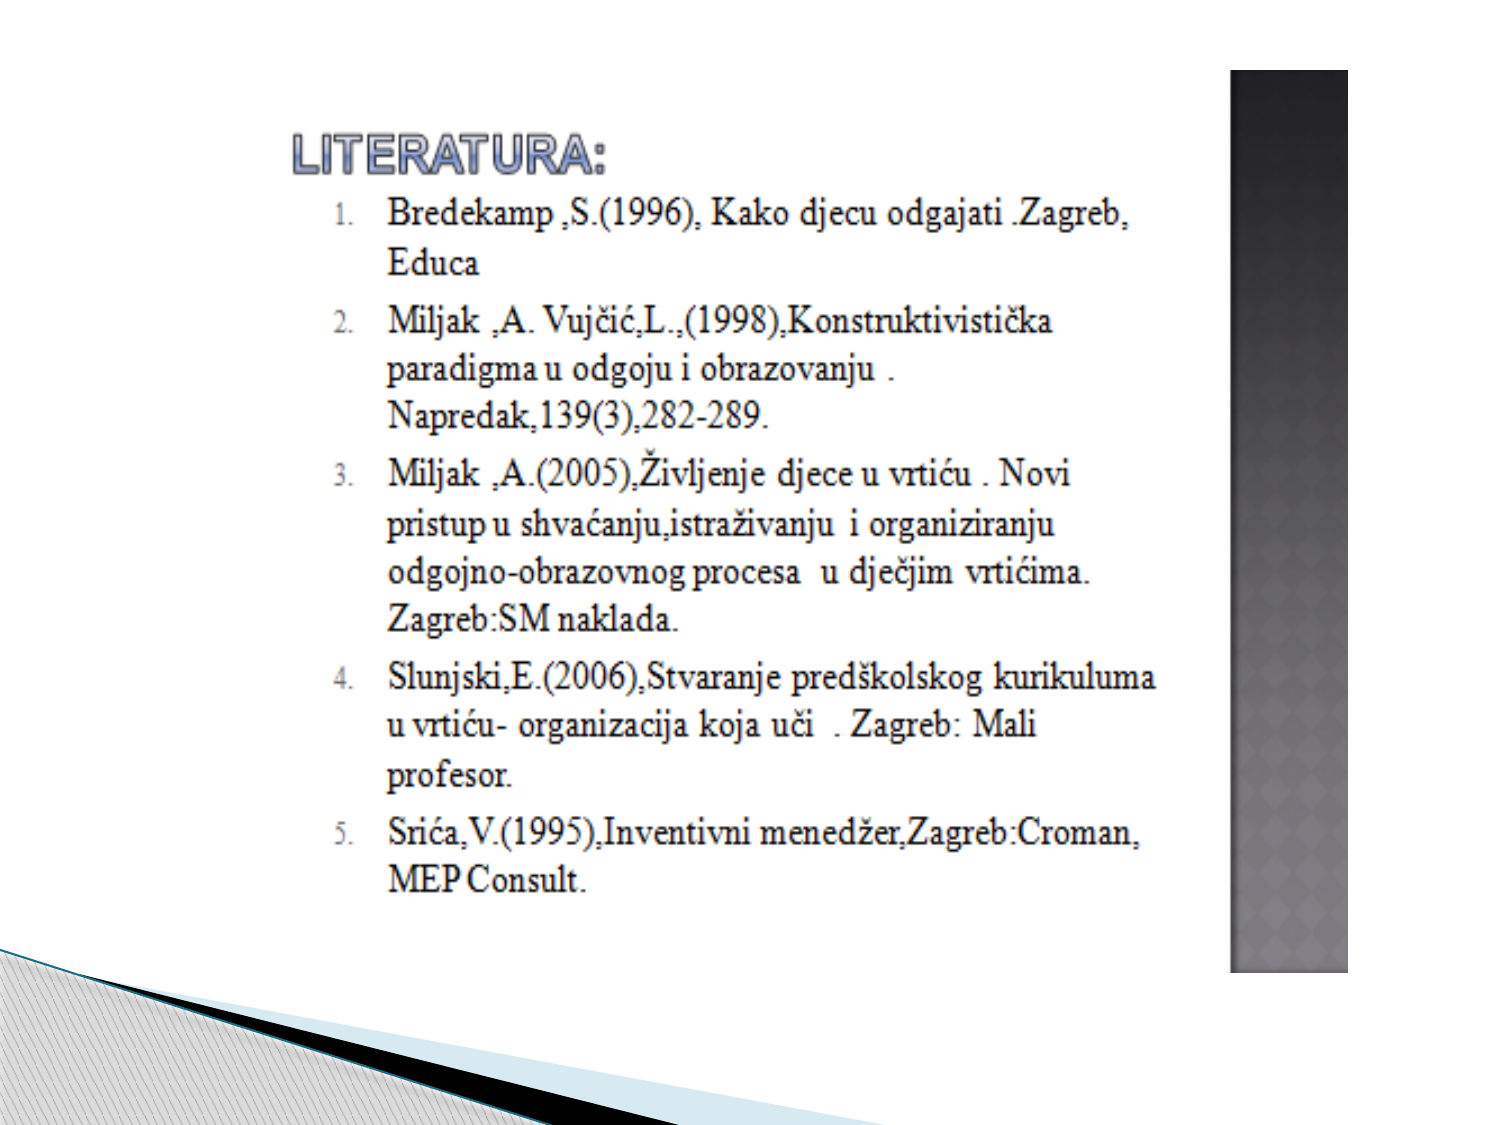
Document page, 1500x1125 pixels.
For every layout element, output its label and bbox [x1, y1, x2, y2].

list [269, 70, 1348, 973]
